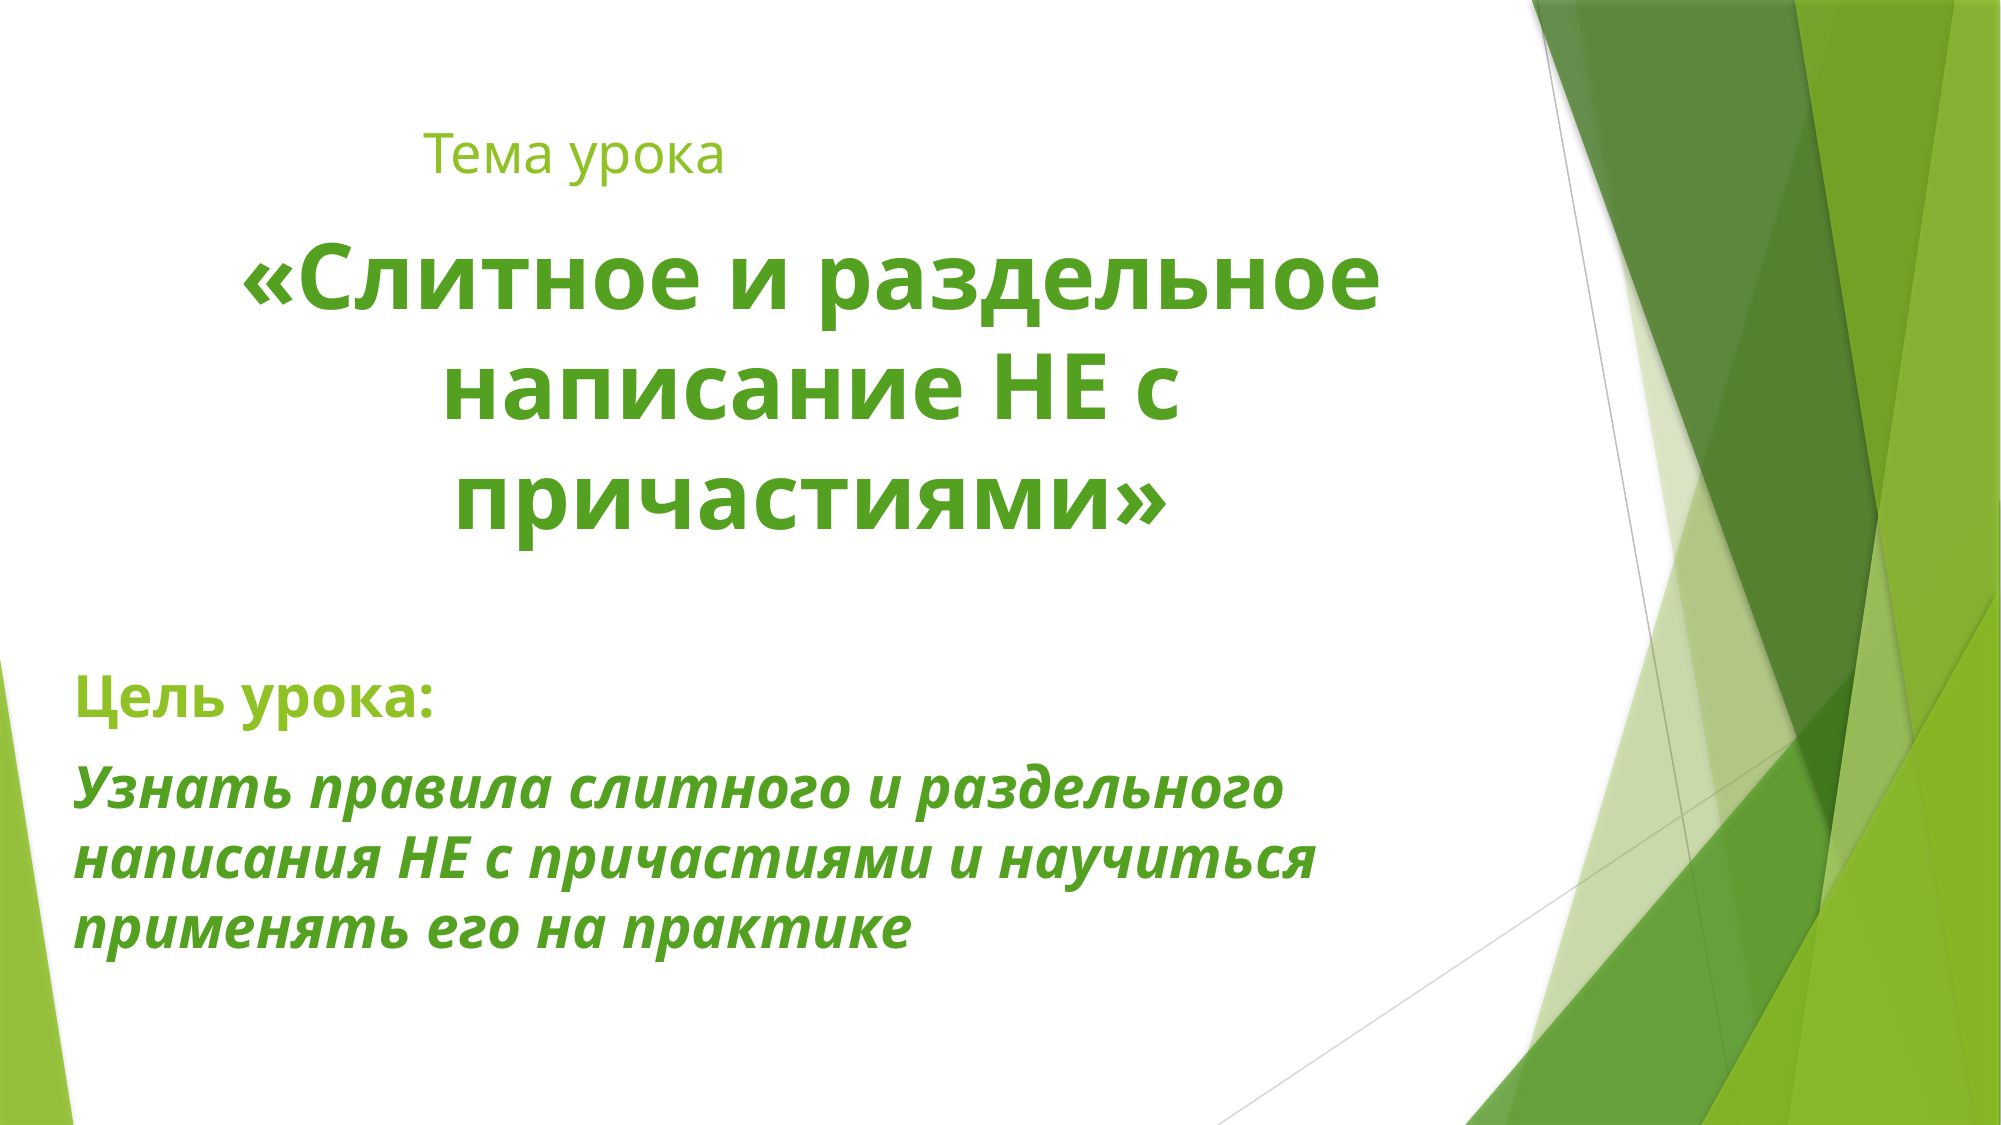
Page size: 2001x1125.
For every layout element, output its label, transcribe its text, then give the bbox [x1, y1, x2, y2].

list «Слитное и раздельное написание НЕ с причастиями» Цель урока: Узнать правила слитного и раздельного написания НЕ с причастиями и научиться применять его на практике [58, 210, 1566, 1091]
title Тема урока [409, 109, 1820, 259]
